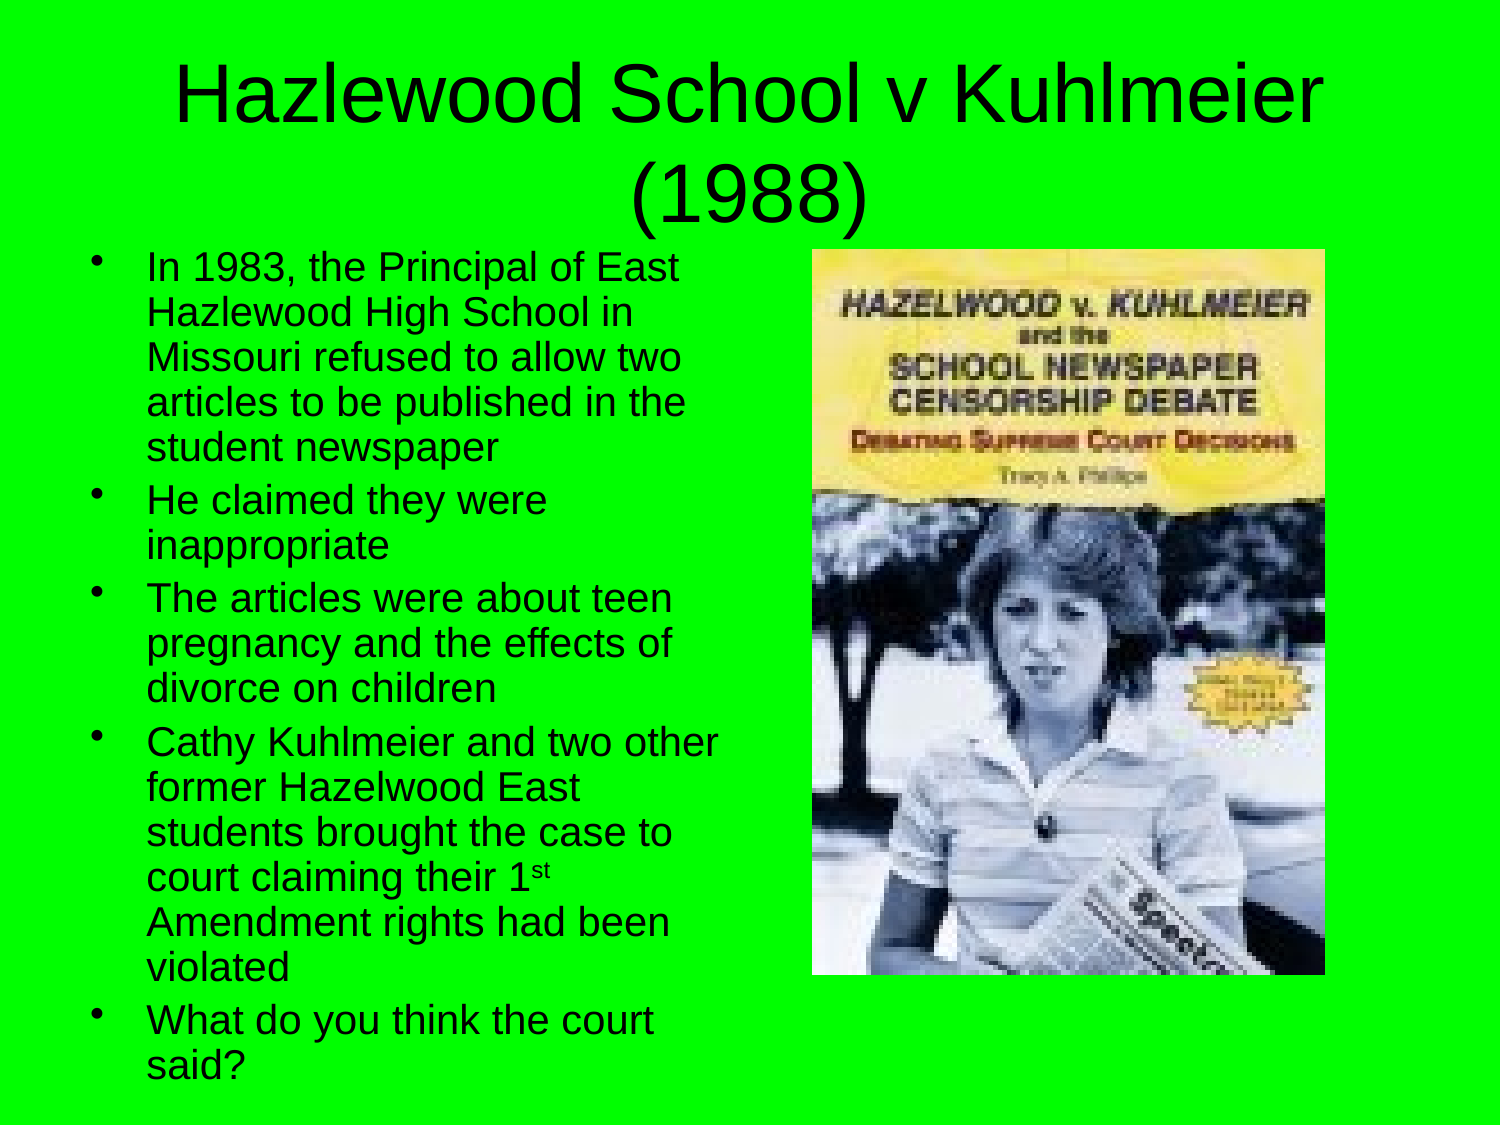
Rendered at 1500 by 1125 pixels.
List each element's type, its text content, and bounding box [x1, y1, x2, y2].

list In 1983, the Principal of East Hazlewood High School in Missouri refused to allow two articles to be published in the student newspaper He claimed they were inappropriate The articles were about teen pregnancy and the effects of divorce on children Cathy Kuhlmeier and two other former Hazelwood East students brought the case to court claiming their 1st Amendment rights had been violated What do you think the court said? [75, 237, 738, 1125]
title Hazlewood School v Kuhlmeier (1988) [75, 45, 1425, 233]
picture [812, 249, 1325, 976]
